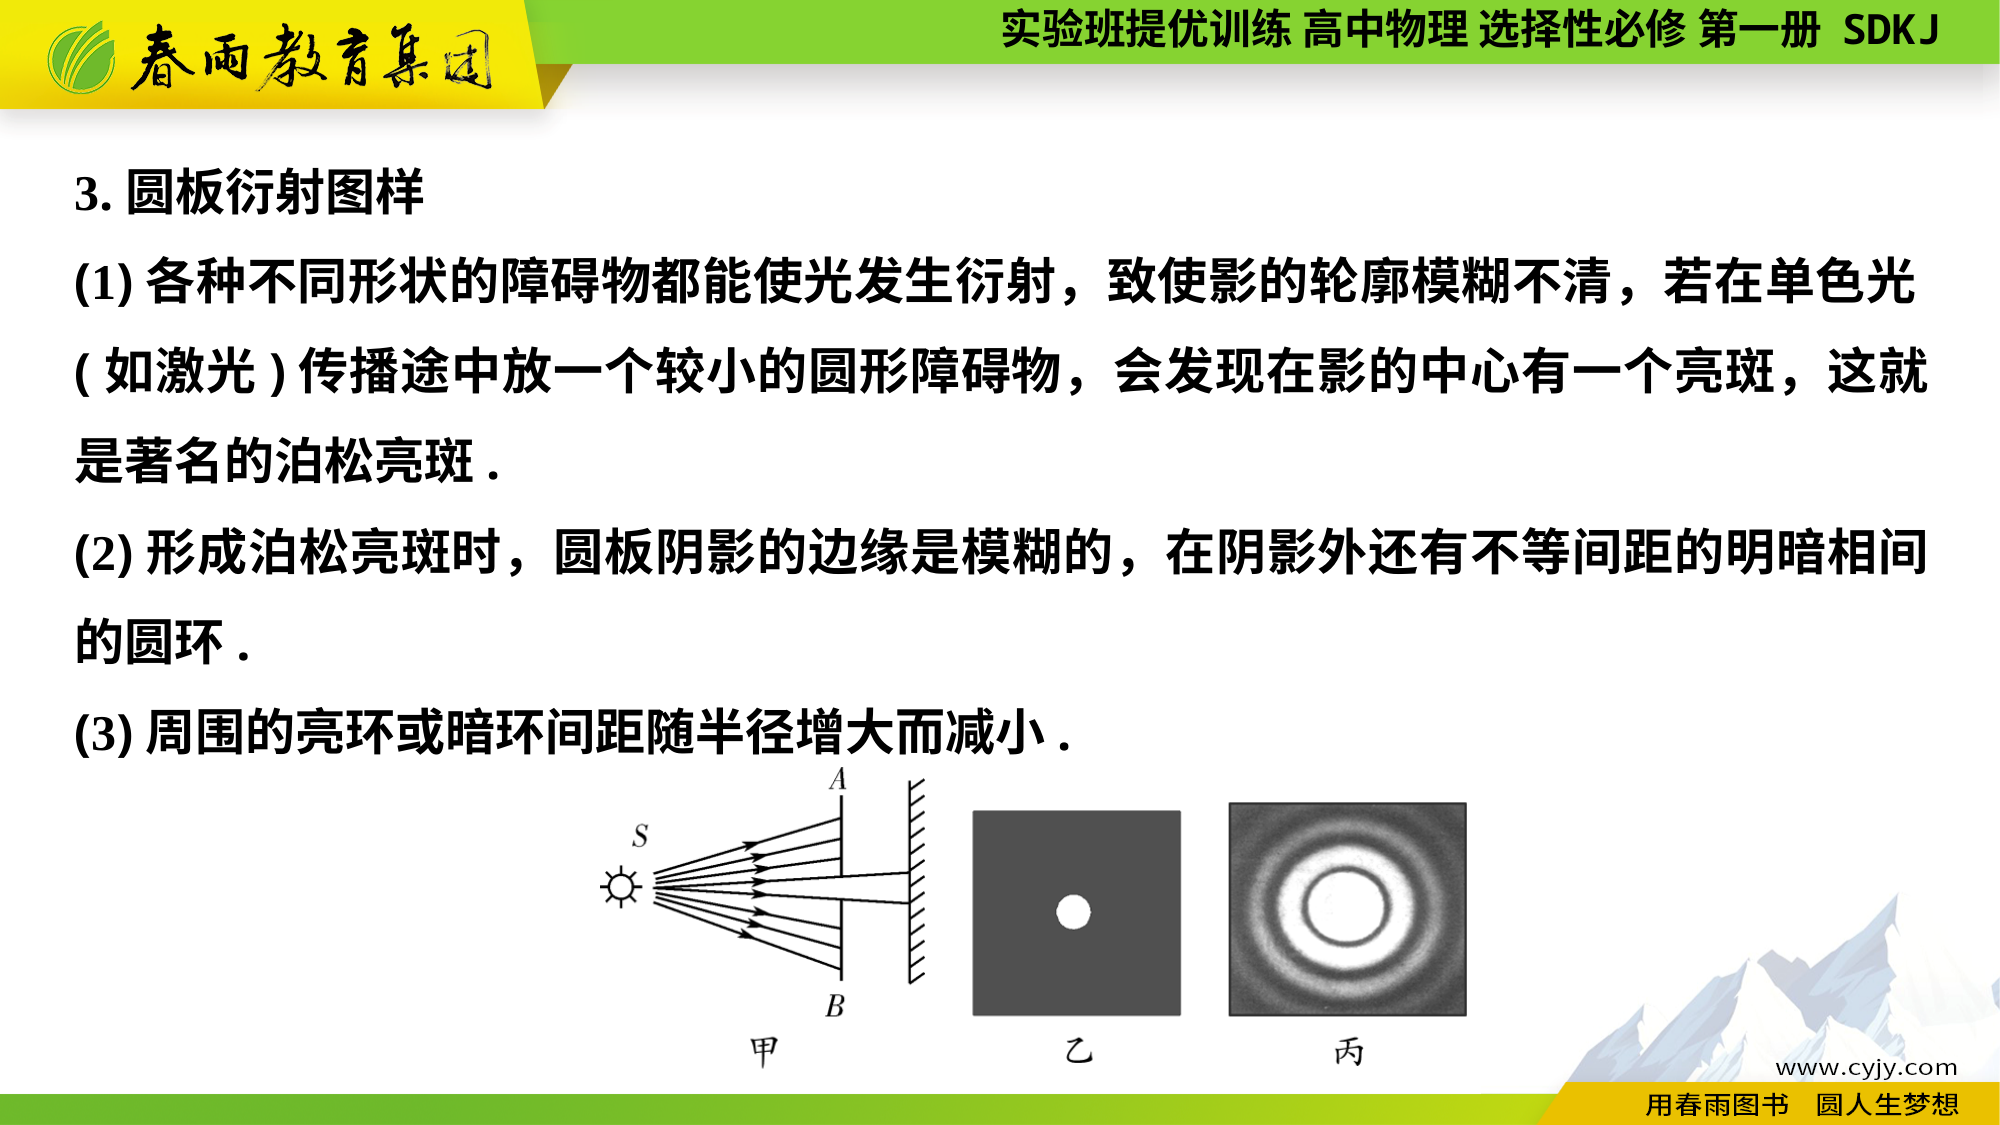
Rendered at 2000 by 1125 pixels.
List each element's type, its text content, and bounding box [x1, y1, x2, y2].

picture [0, 0, 2000, 1125]
list 3.圆板衍射图样 (1)各种不同形状的障碍物都能使光发生衍射，致使影的轮廓模糊不清，若在单色光(如激光)传播途中放一个较小的圆形障碍物，会发现在影的中心有一个亮斑，这就是著名的泊松亮斑. (2)形成泊松亮斑时，圆板阴影的边缘是模糊的，在阴影外还有不等间距的明暗相间的圆环. (3)周围的亮环或暗环间距随半径增大而减小. [59, 122, 1944, 774]
